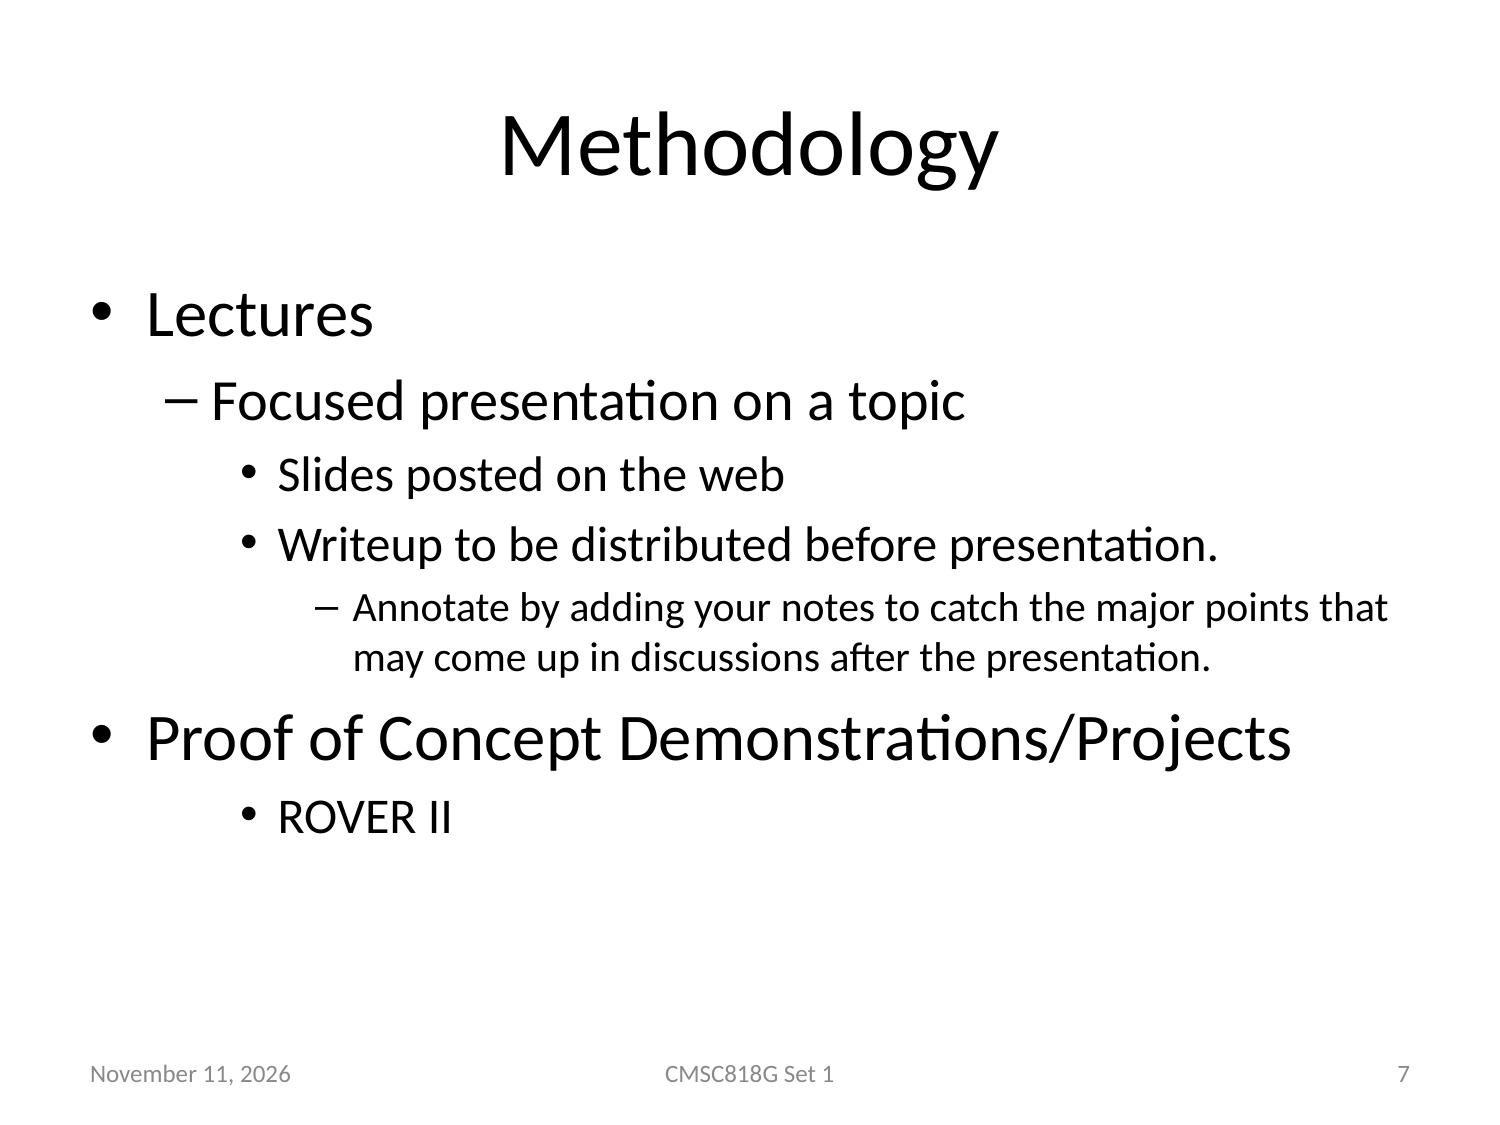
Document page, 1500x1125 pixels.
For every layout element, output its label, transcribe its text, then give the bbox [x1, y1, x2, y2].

title Methodology [75, 45, 1425, 233]
list Lectures Focused presentation on a topic Slides posted on the web Writeup to be distributed before presentation. Annotate by adding your notes to catch the major points that may come up in discussions after the presentation. Proof of Concept Demonstrations/Projects ROVER II [75, 262, 1425, 1005]
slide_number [75, 1042, 425, 1103]
slide_number 7 [1074, 1042, 1425, 1103]
footer CMSC818G Set 1 [512, 1042, 988, 1103]
